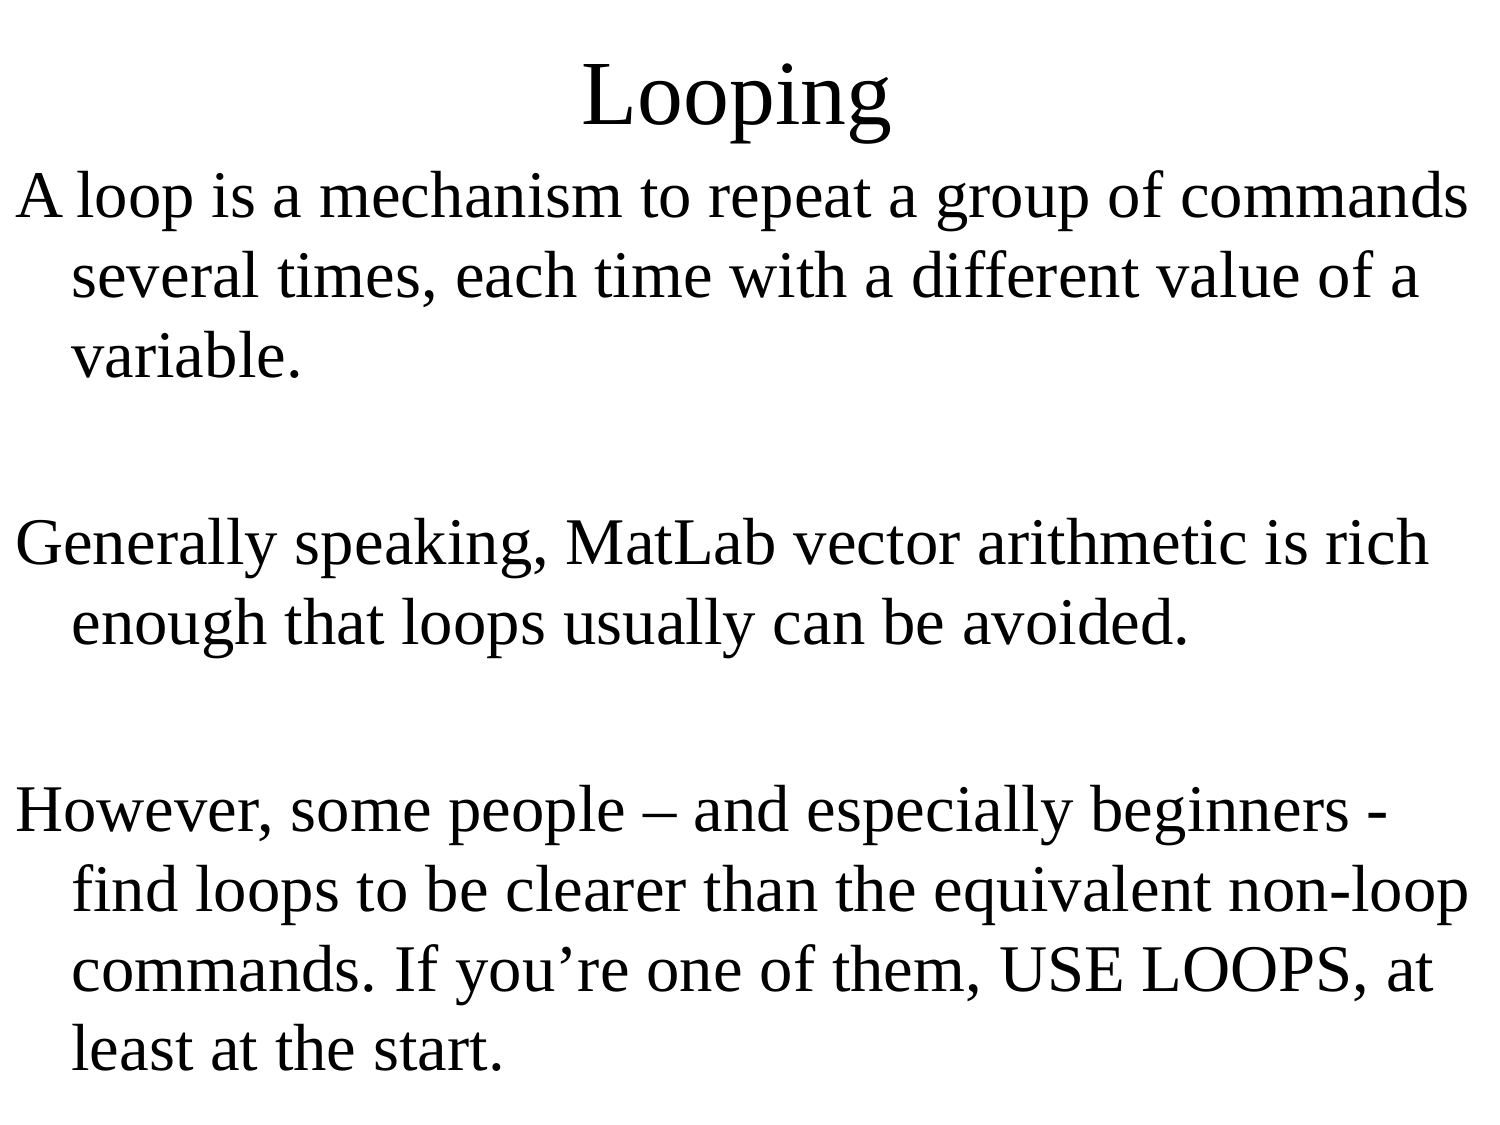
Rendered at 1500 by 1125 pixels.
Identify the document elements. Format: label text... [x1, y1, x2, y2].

title Looping [62, 24, 1413, 143]
list A loop is a mechanism to repeat a group of commands several times, each time with a different value of a variable. Generally speaking, MatLab vector arithmetic is rich enough that loops usually can be avoided. However, some people – and especially beginners - find loops to be clearer than the equivalent non-loop commands. If you’re one of them, USE LOOPS, at least at the start. [0, 143, 1500, 1107]
